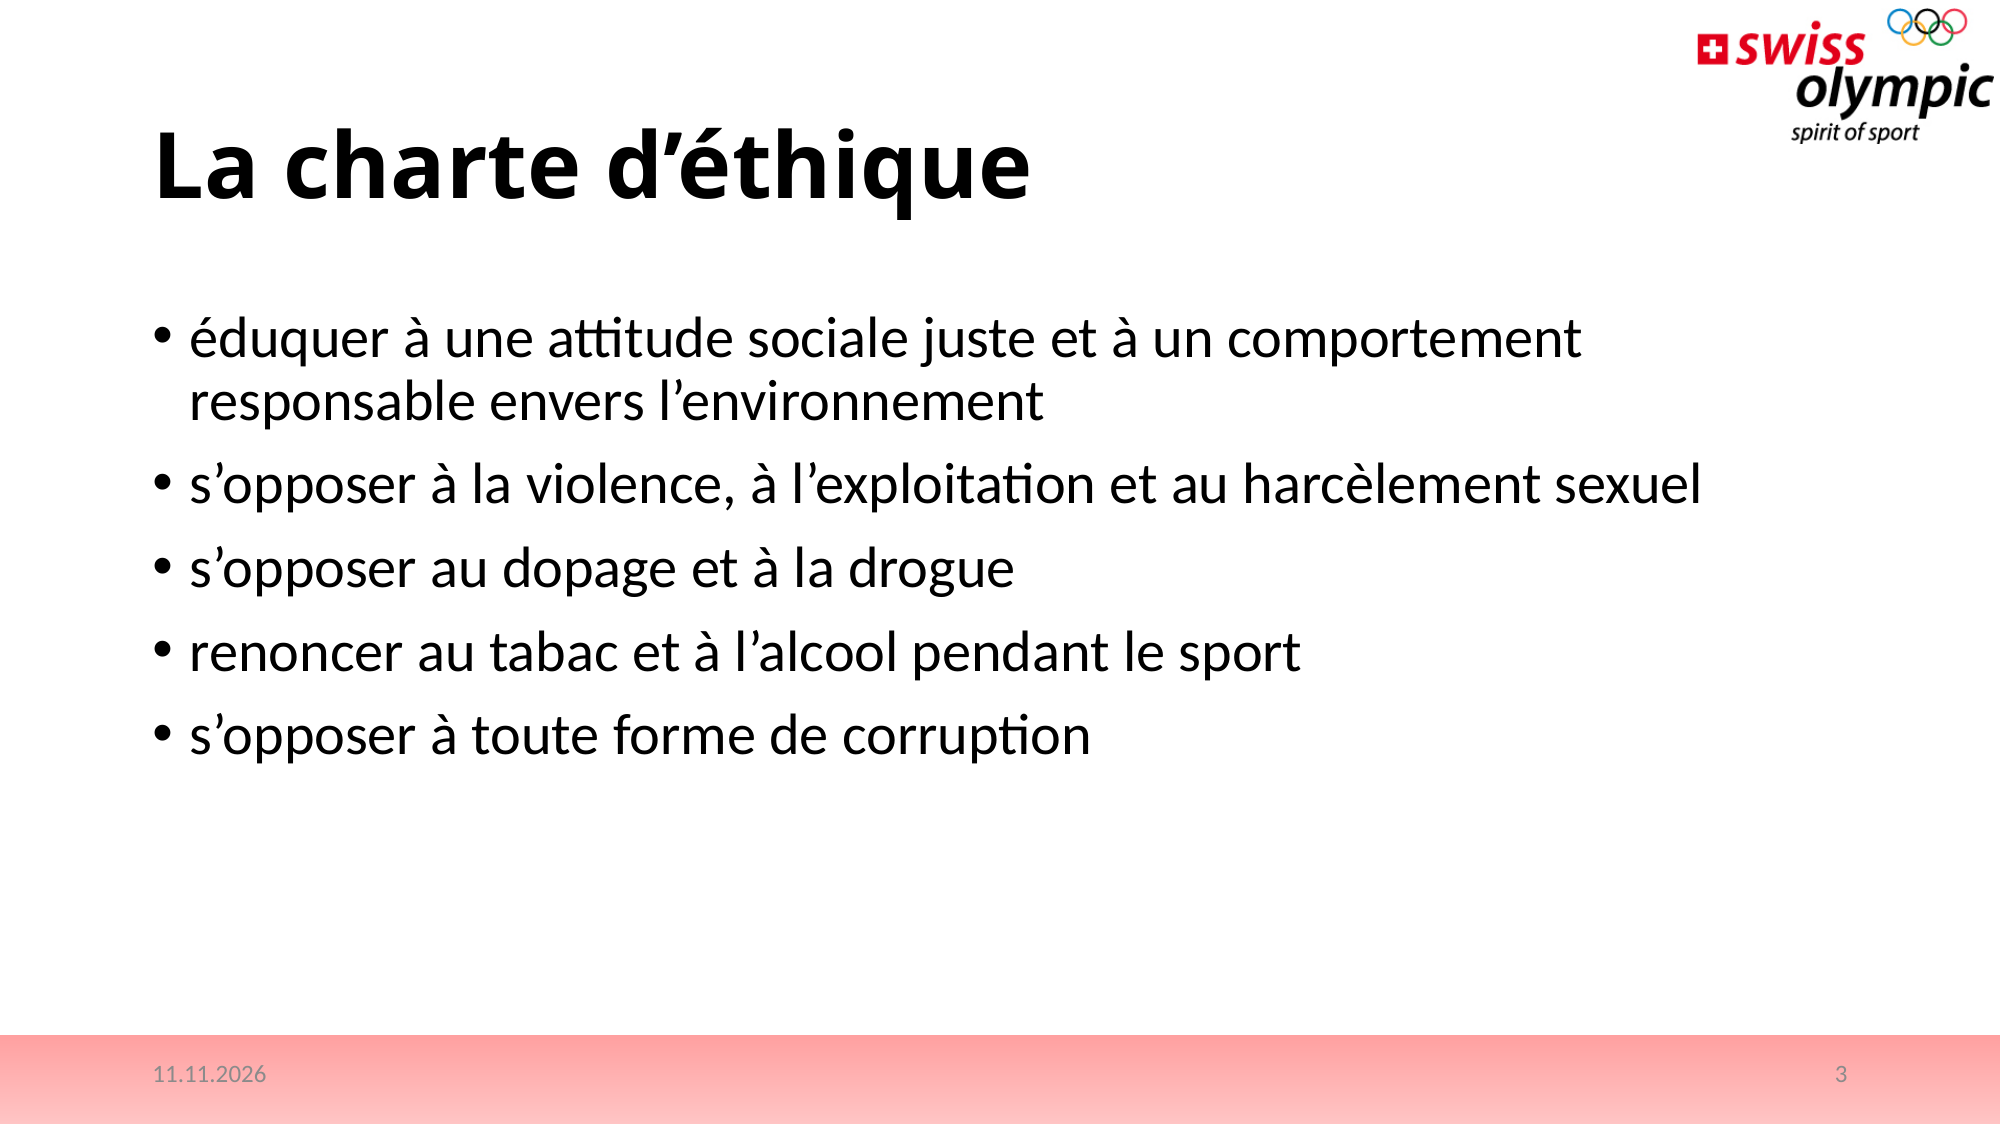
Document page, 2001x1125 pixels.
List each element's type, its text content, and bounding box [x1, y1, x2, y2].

title La charte d’éthique [137, 59, 1863, 278]
list éduquer à une attitude sociale juste et à un comportement responsable envers l’environnement s’opposer à la violence, à l’exploitation et au harcèlement sexuel s’opposer au dopage et à la drogue renoncer au tabac et à l’alcool pendant le sport s’opposer à toute forme de corruption [137, 299, 1863, 1014]
picture [1697, 8, 1994, 144]
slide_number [137, 1042, 588, 1103]
slide_number 2 [1412, 1042, 1863, 1103]
